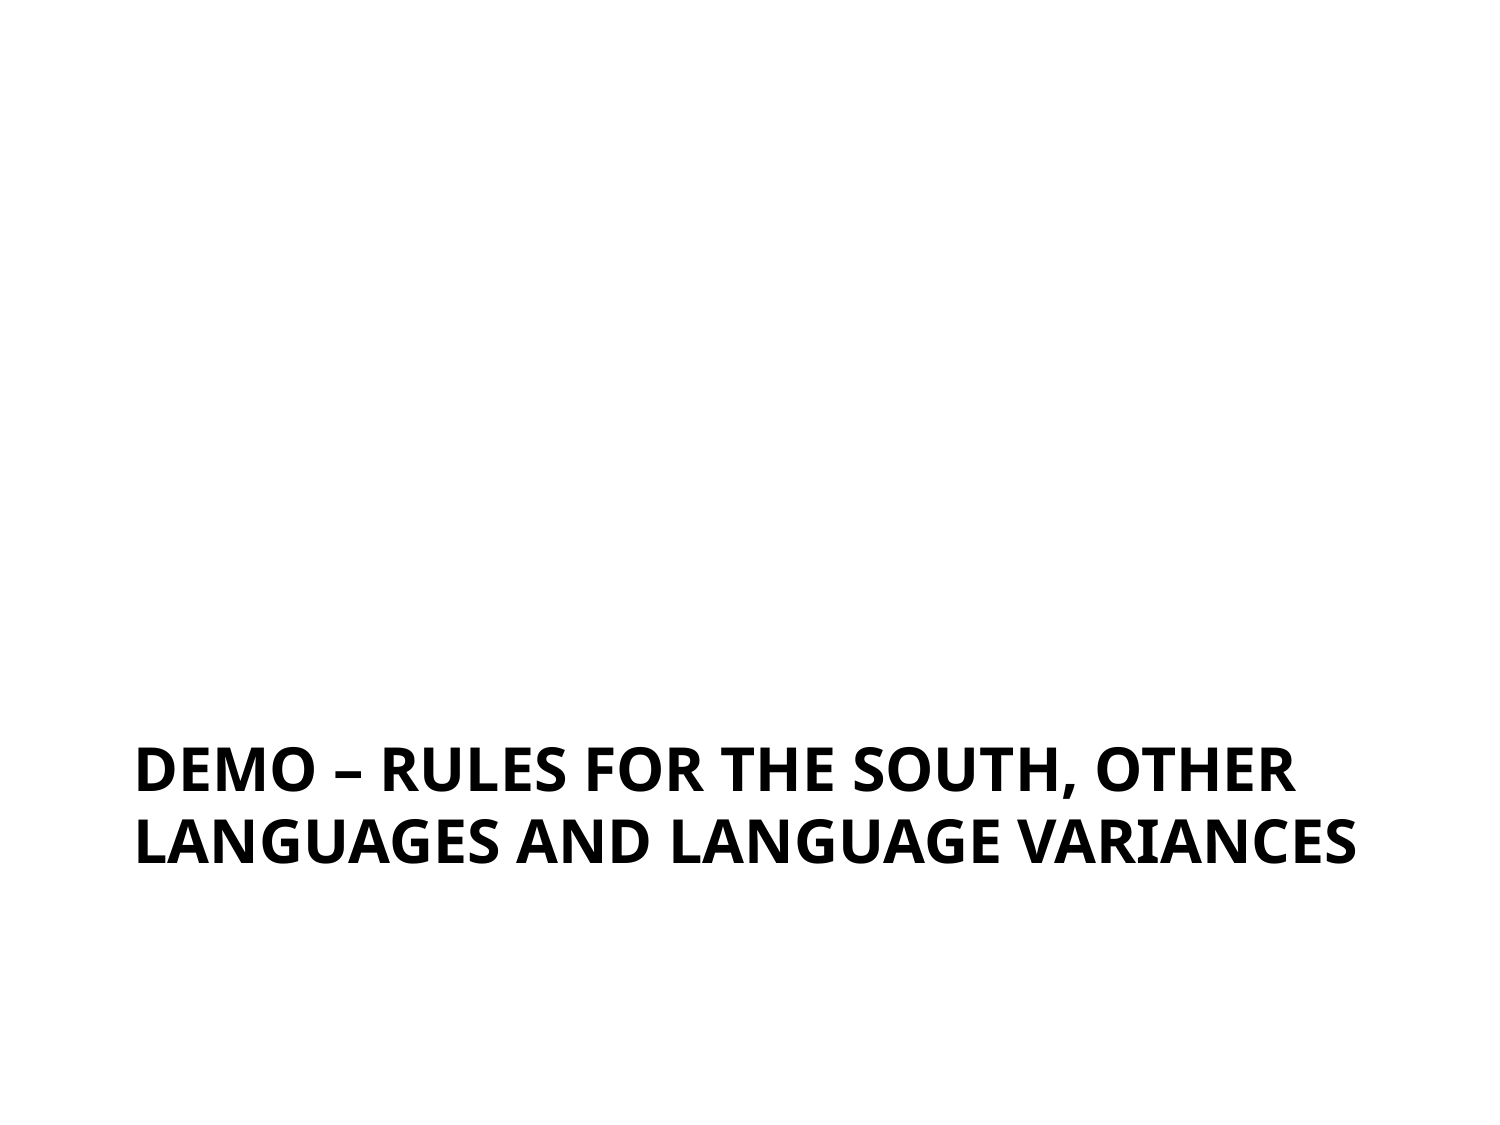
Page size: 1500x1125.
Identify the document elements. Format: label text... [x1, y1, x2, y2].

title DEMO – rules for the south, other languages and language variances [118, 722, 1394, 947]
